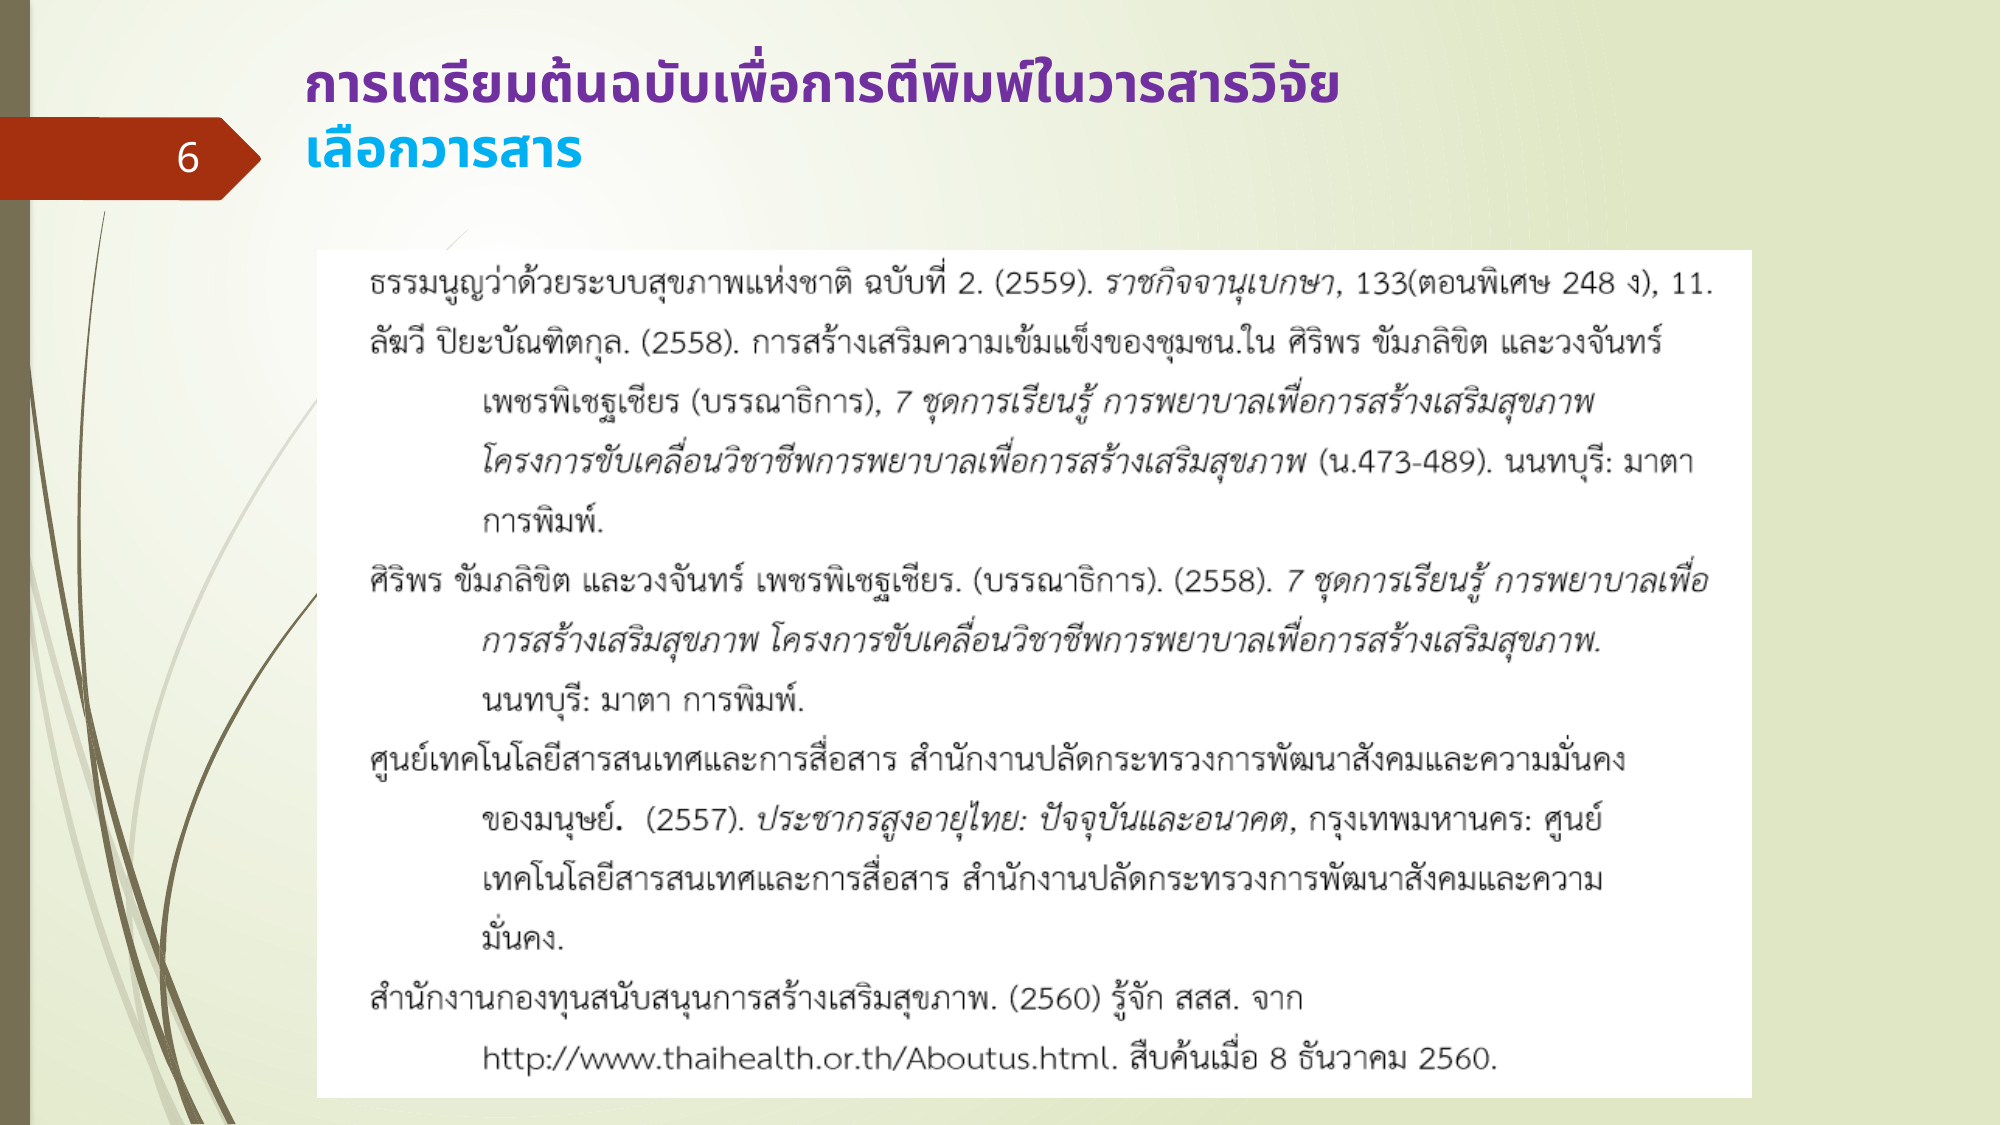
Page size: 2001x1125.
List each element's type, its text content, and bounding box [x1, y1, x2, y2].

slide_number 6 [87, 129, 216, 190]
picture [316, 250, 1752, 1098]
title การเตรียมต้นฉบับเพื่อการตีพิมพ์ในวารสารวิจัย เลือกวารสาร [289, 40, 1752, 251]
